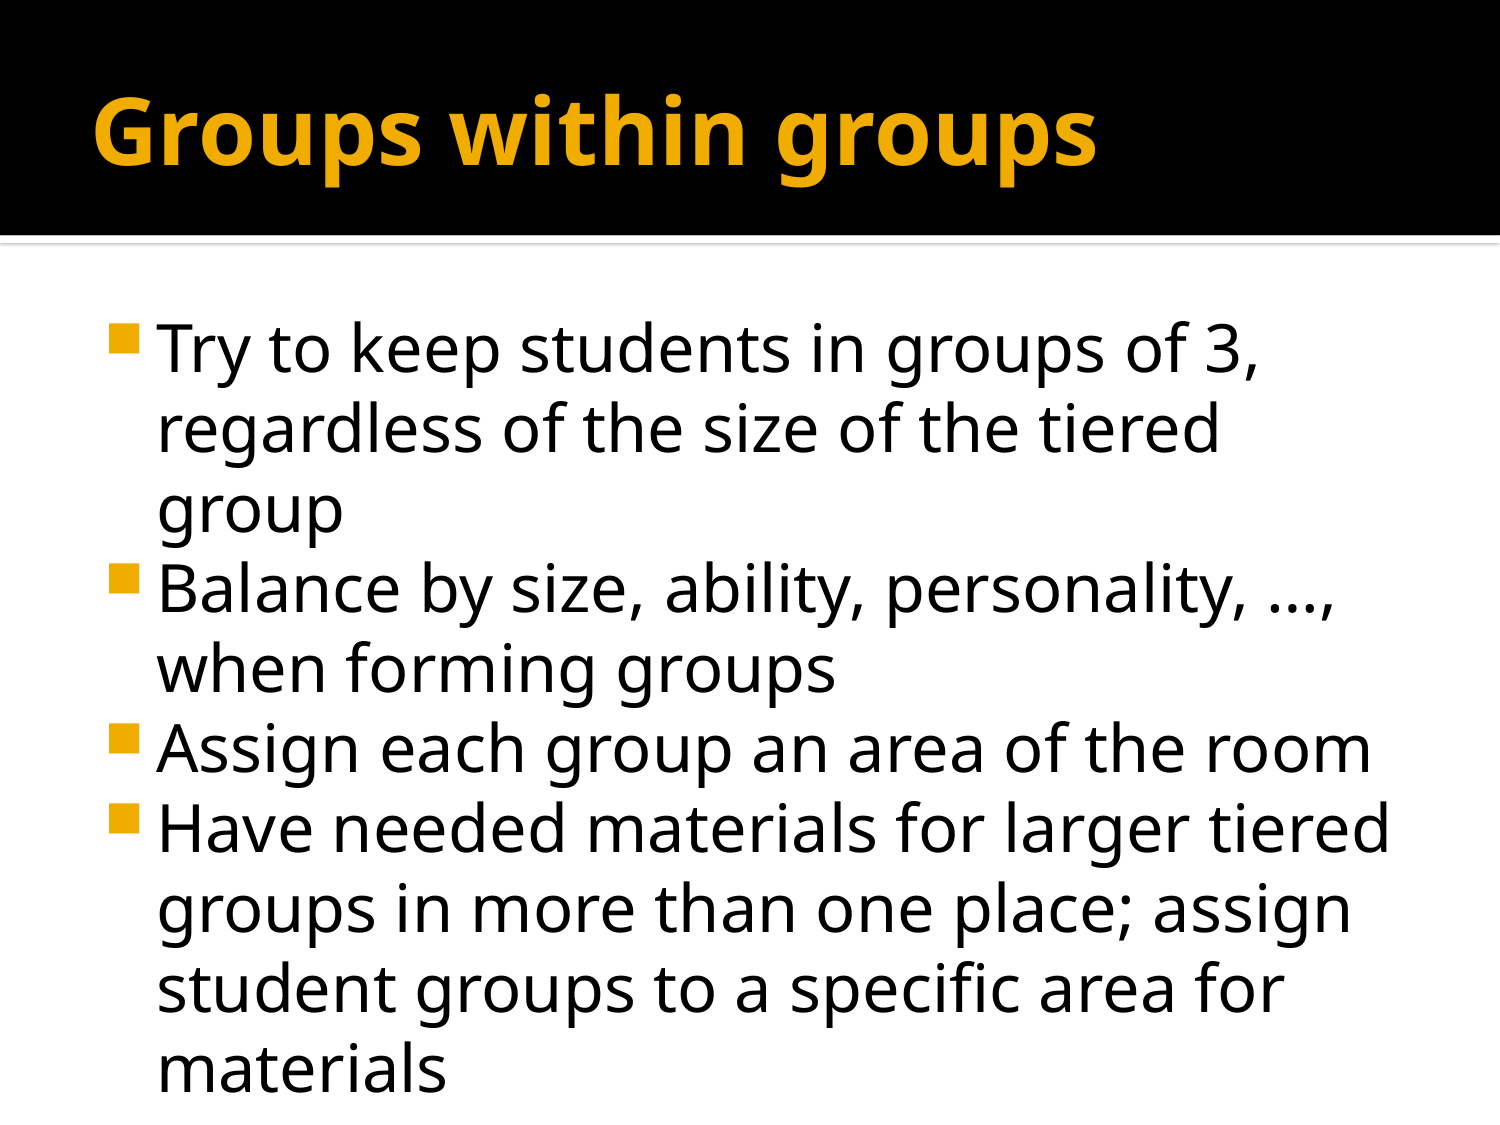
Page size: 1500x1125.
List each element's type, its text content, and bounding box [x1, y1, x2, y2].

list Try to keep students in groups of 3, regardless of the size of the tiered group Balance by size, ability, personality, …, when forming groups Assign each group an area of the room Have needed materials for larger tiered groups in more than one place; assign student groups to a specific area for materials [75, 291, 1425, 1050]
title Groups within groups [75, 25, 1425, 231]
